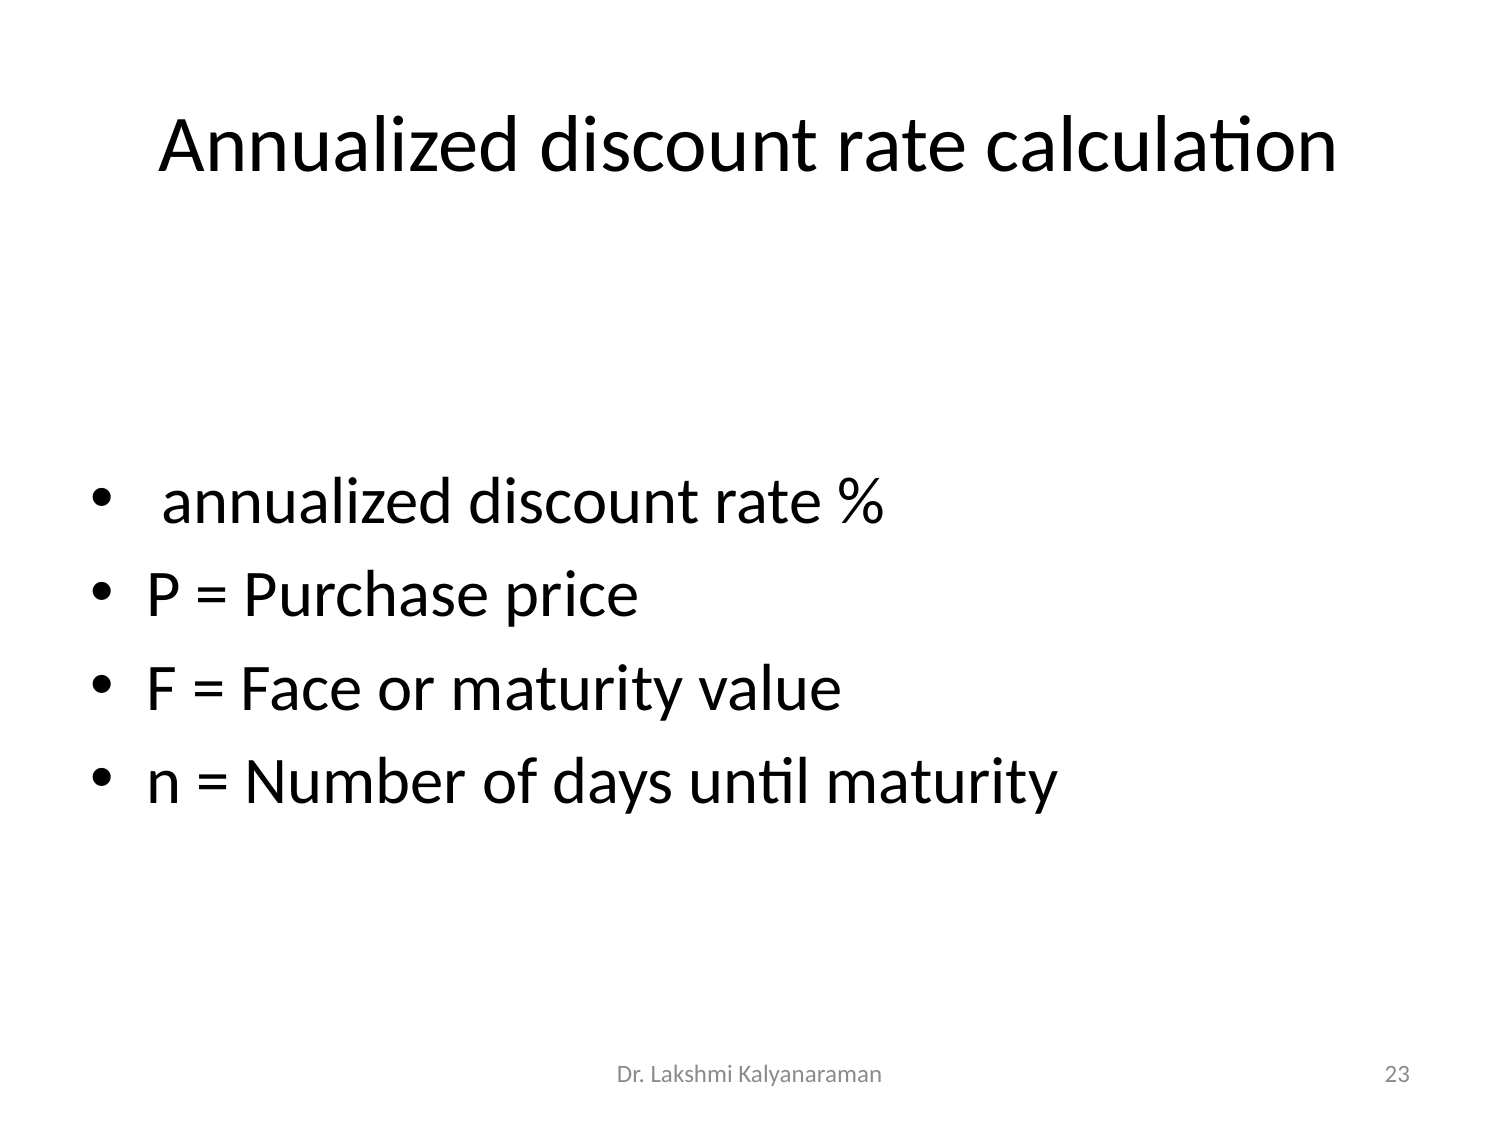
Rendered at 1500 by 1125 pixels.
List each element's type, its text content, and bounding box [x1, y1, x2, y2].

footer Dr. Lakshmi Kalyanaraman [512, 1042, 988, 1103]
title Annualized discount rate calculation [75, 45, 1425, 233]
slide_number 23 [1074, 1042, 1425, 1103]
